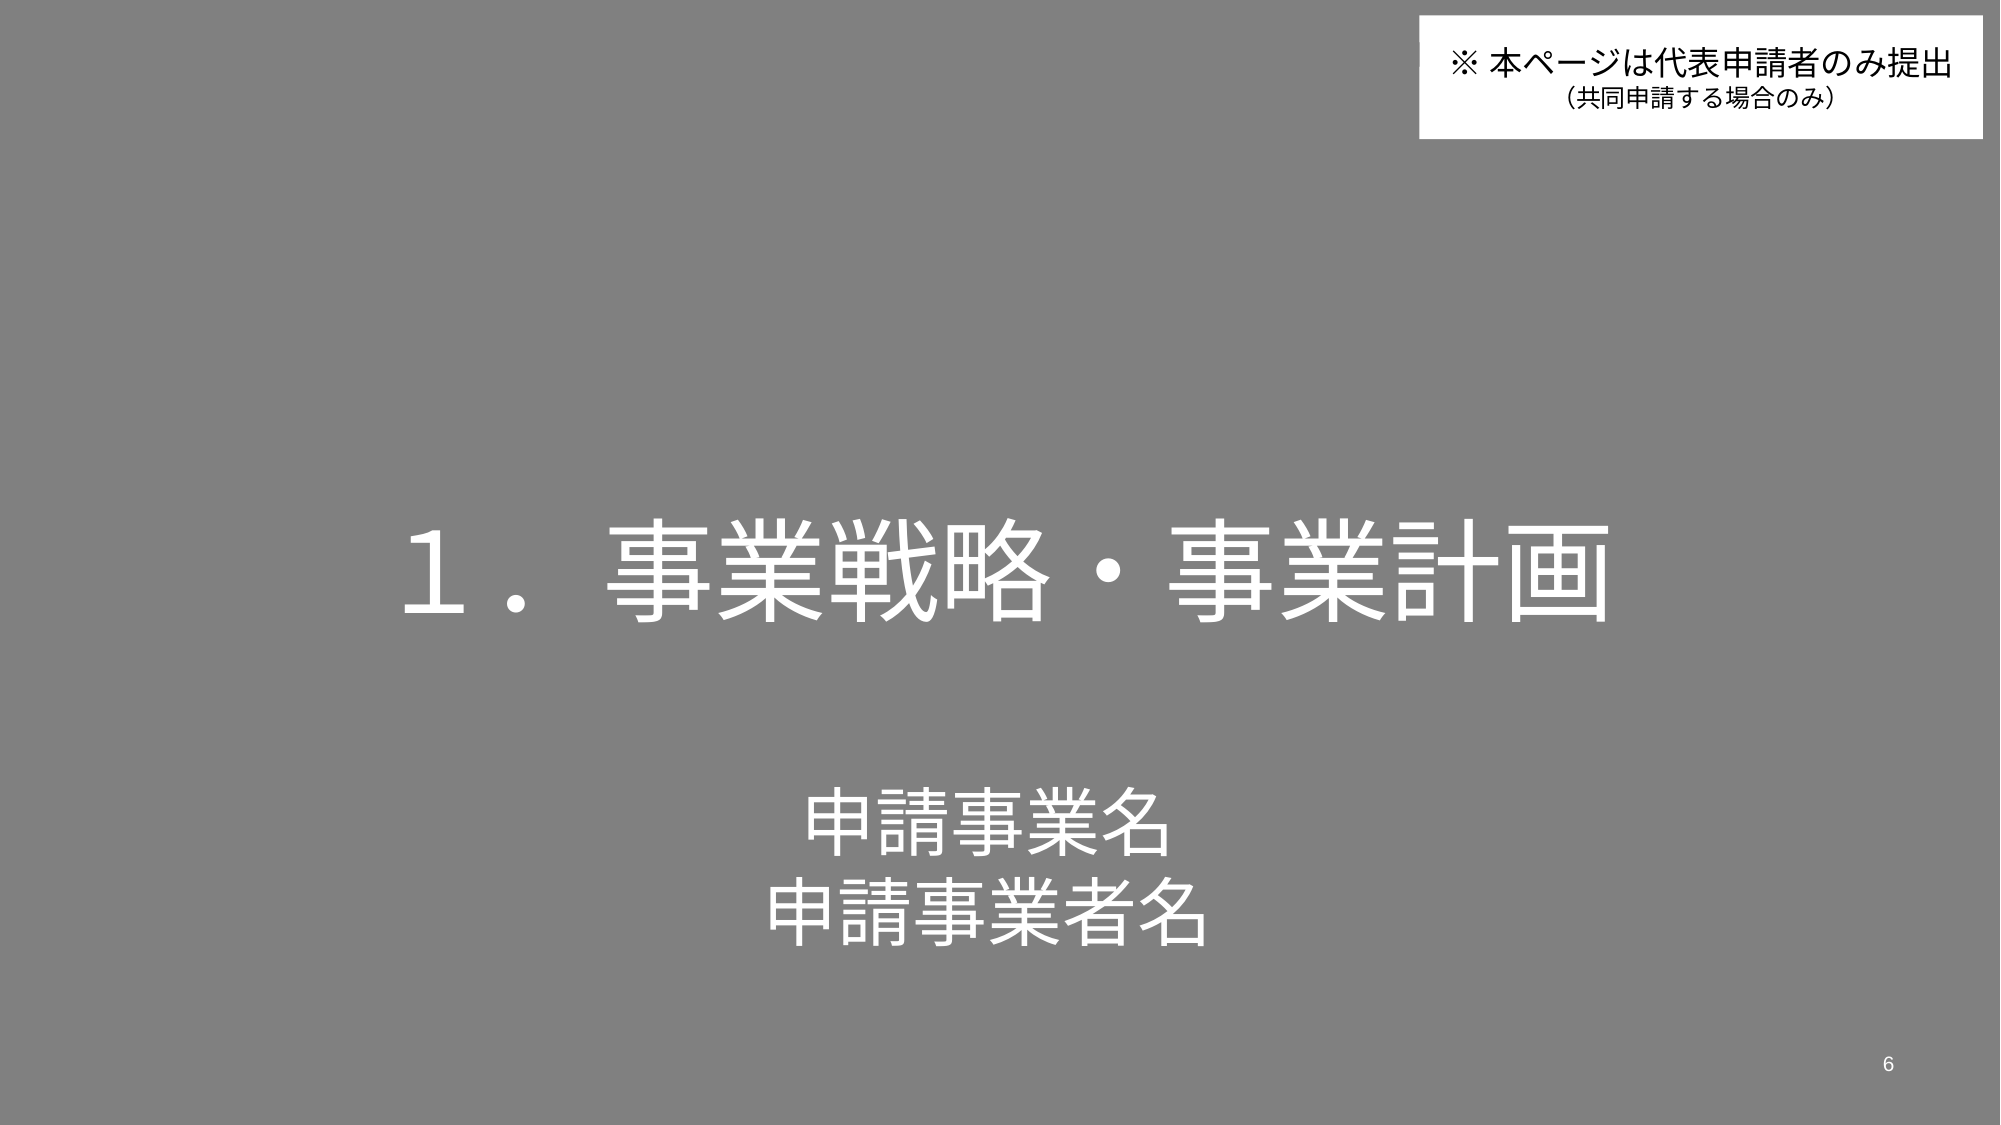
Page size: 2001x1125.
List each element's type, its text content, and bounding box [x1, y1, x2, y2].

text_box 申請事業名 申請事業者名 [647, 758, 1328, 974]
text_box １．事業戦略・事業計画 [205, 299, 1787, 826]
text_box ※本ページは代表申請者のみ提出 （共同申請する場合のみ） [1418, 14, 1984, 141]
